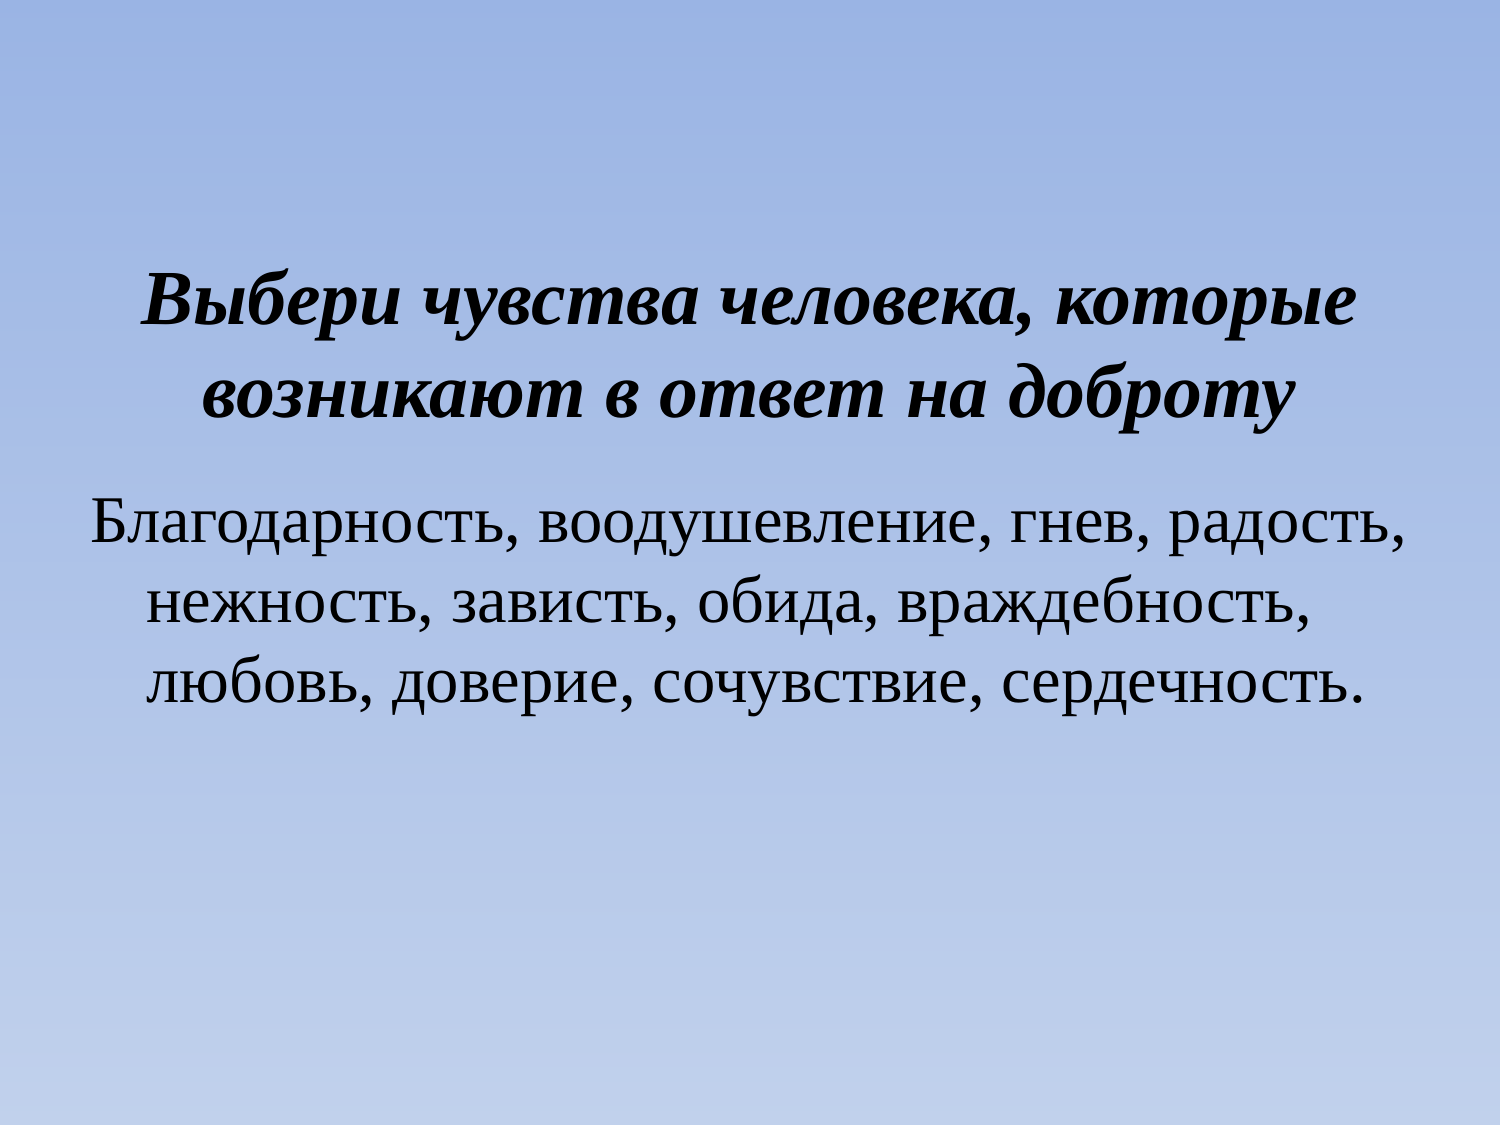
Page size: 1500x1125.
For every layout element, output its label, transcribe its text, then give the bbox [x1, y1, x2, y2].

title Выбери чувства человека, которые возникают в ответ на доброту [75, 210, 1425, 468]
list Благодарность, воодушевление, гнев, радость, нежность, зависть, обида, враждебность, любовь, доверие, сочувствие, сердечность. [75, 468, 1425, 1005]
